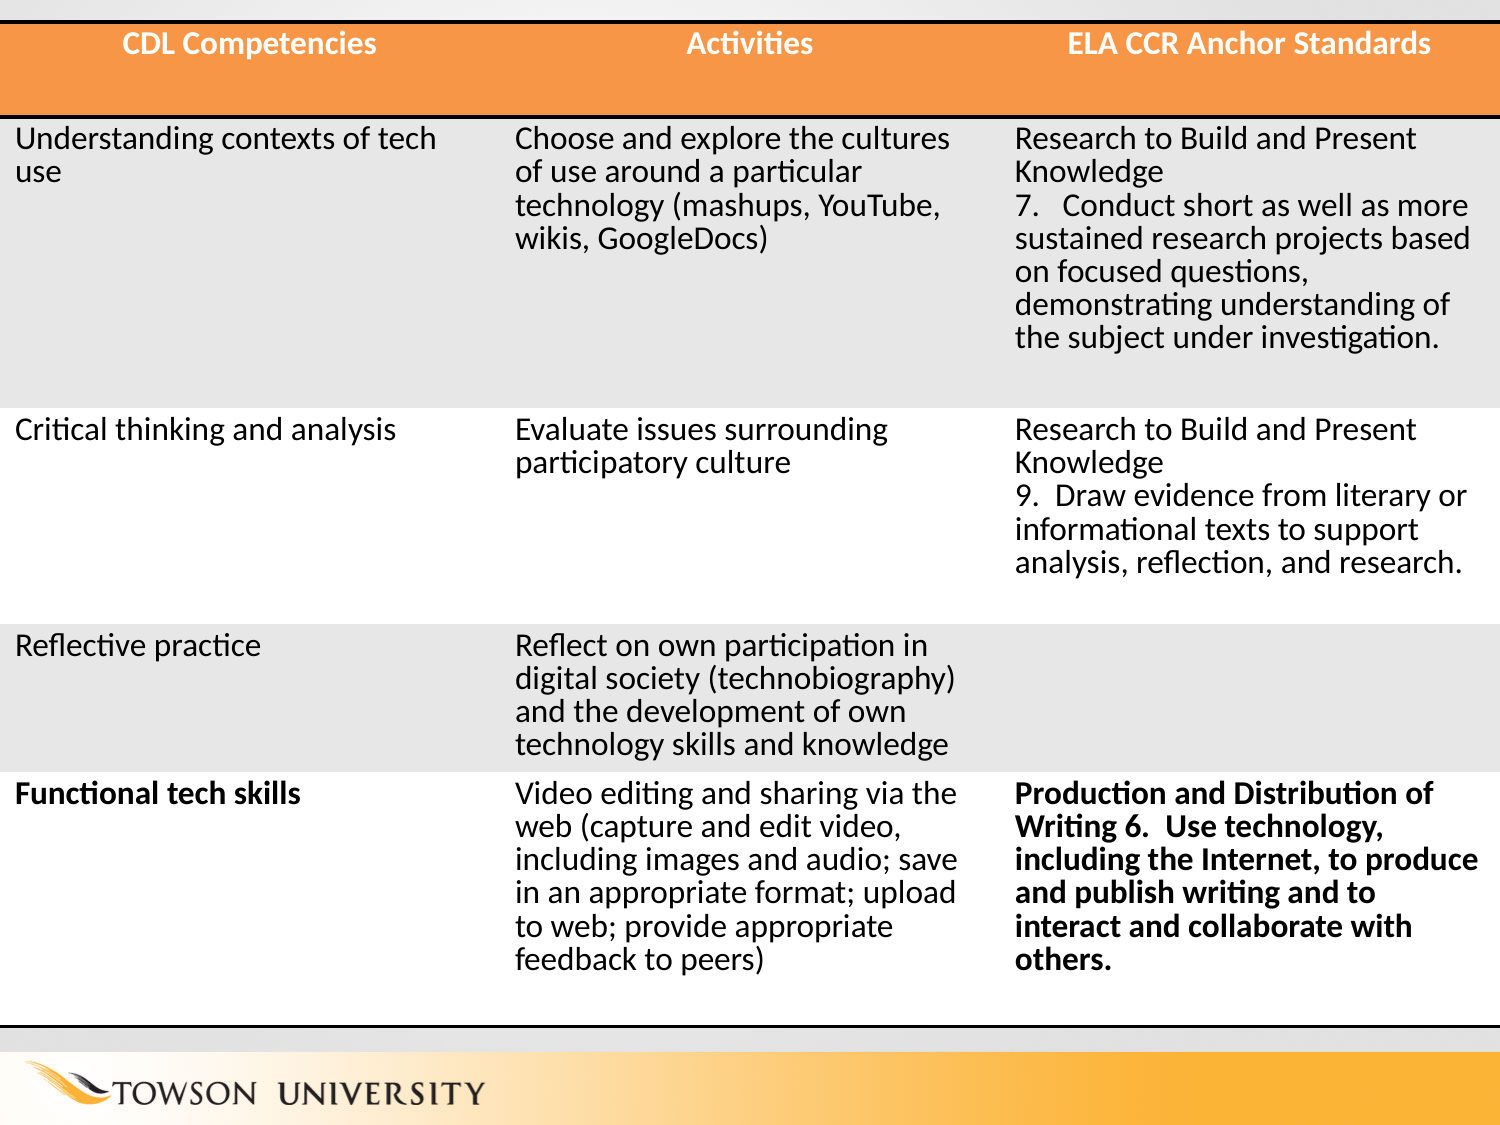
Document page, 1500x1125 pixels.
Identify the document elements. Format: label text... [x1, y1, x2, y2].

table_cell [1000, 624, 1500, 772]
table_header Activities [500, 24, 1000, 115]
table_cell Reflective practice [0, 624, 500, 772]
table_cell Understanding contexts of tech use [0, 119, 500, 408]
table_cell Production and Distribution of Writing 6. Use technology, including the Internet, to produce and publish writing and to interact and collaborate with others. [1000, 772, 1500, 1025]
table_cell Video editing and sharing via the web (capture and edit video, including images and audio; save in an appropriate format; upload to web; provide appropriate feedback to peers) [500, 772, 1000, 1025]
table_cell Research to Build and Present Knowledge 7. Conduct short as well as more sustained research projects based on focused questions, demonstrating understanding of the subject under investigation. [1000, 119, 1500, 408]
table_cell Critical thinking and analysis [0, 408, 500, 624]
table_cell Evaluate issues surrounding participatory culture [500, 408, 1000, 624]
table_cell Choose and explore the cultures of use around a particular technology (mashups, YouTube, wikis, GoogleDocs) [500, 119, 1000, 408]
picture [0, 1028, 1500, 1125]
table_cell Research to Build and Present Knowledge 9. Draw evidence from literary or informational texts to support analysis, reflection, and research. [1000, 408, 1500, 624]
table_header ELA CCR Anchor Standards [1000, 24, 1500, 115]
table_cell Reflect on own participation in digital society (technobiography) and the development of own technology skills and knowledge [500, 624, 1000, 772]
table_cell Functional tech skills [0, 772, 500, 1025]
table_header CDL Competencies [0, 24, 500, 115]
picture [0, 0, 1500, 20]
